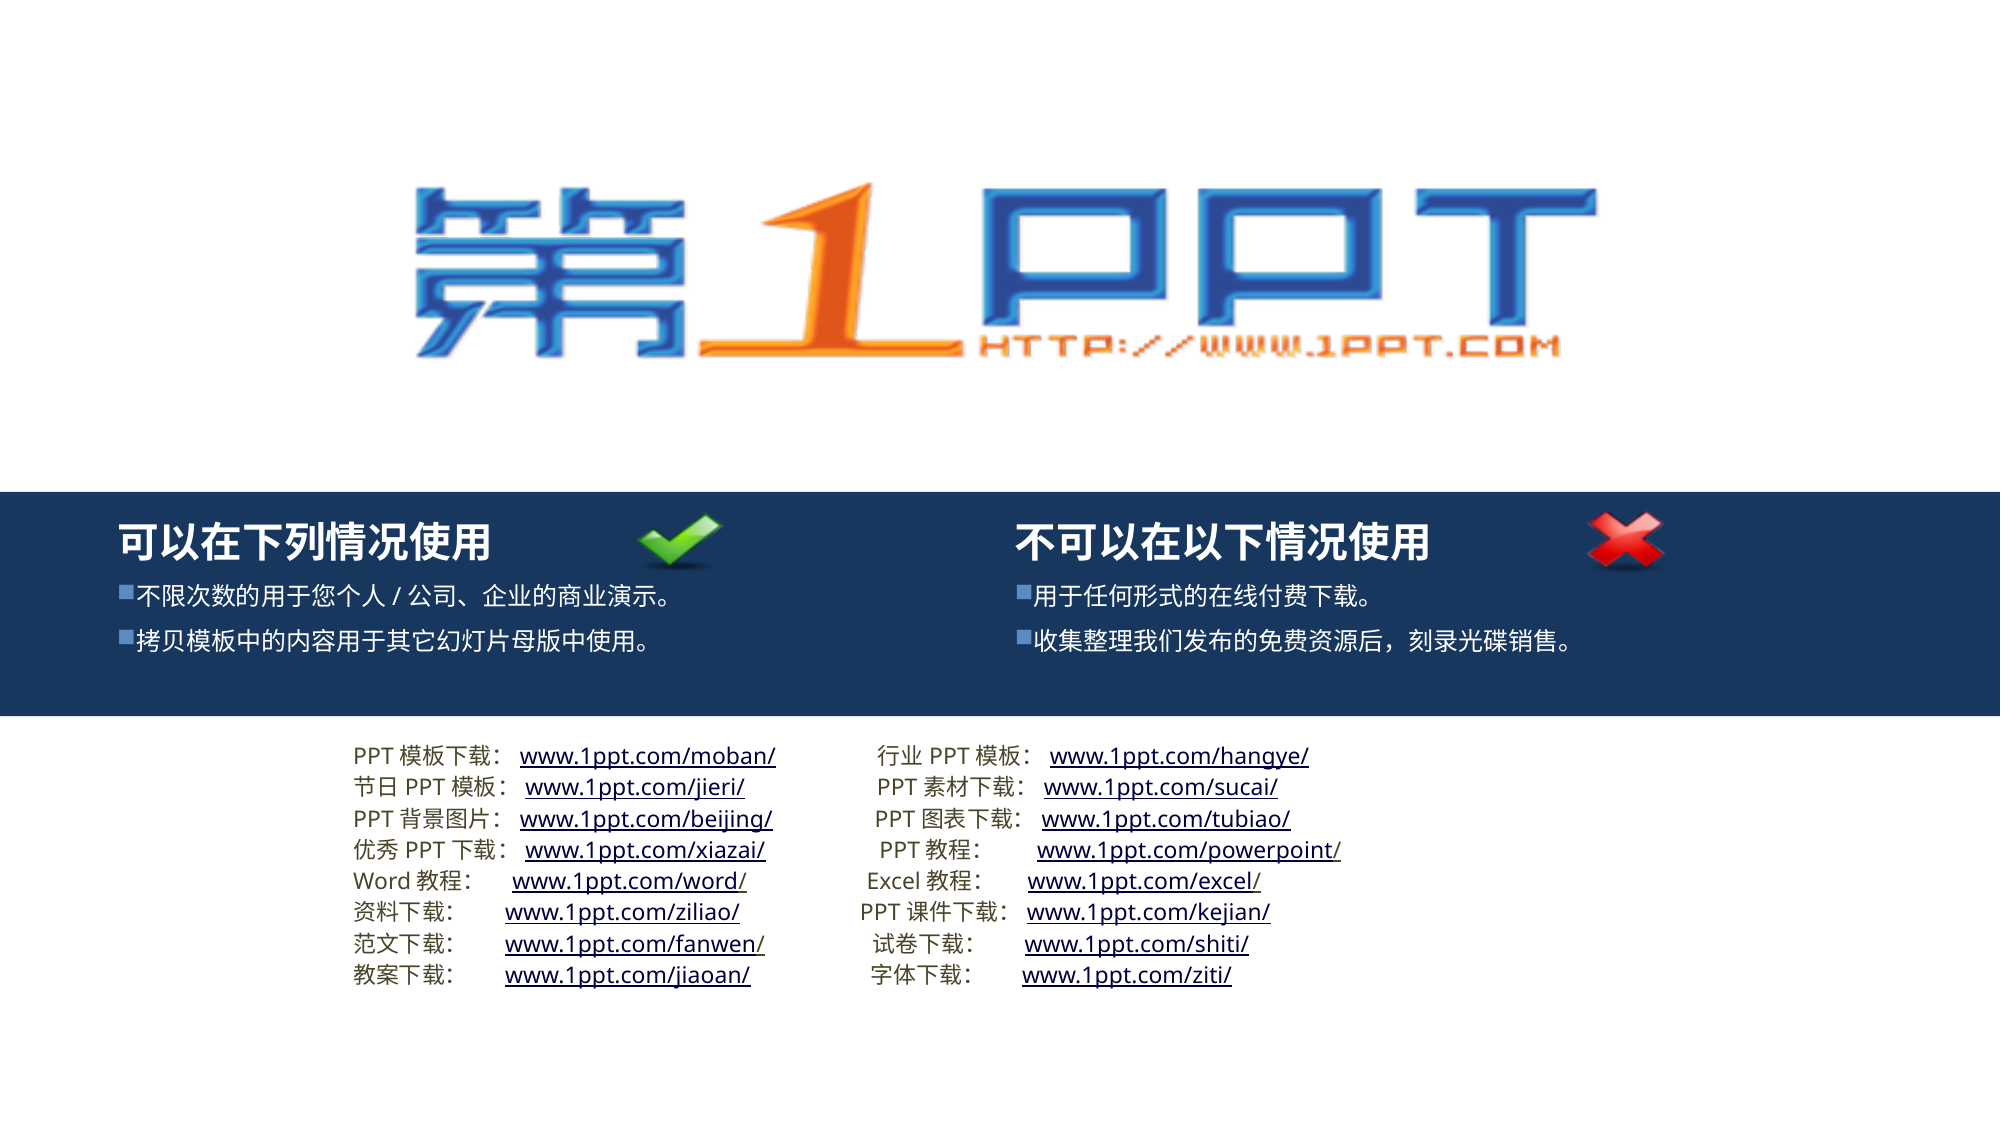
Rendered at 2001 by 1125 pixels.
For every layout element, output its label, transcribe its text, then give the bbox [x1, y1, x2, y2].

text_box [0, 491, 2000, 717]
picture [637, 507, 724, 573]
text_box PPT模板下载：www.1ppt.com/moban/ 行业PPT模板：www.1ppt.com/hangye/ 节日PPT模板：www.1ppt.com/jieri/ PPT素材下载：www.1ppt.com/sucai/ PPT背景图片：www.1ppt.com/beijing/ PPT图表下载：www.1ppt.com/tubiao/ 优秀PPT下载：www.1ppt.com/xiazai/ PPT教程： www.1ppt.com/powerpoint/ Word教程： www.1ppt.com/word/ Excel教程： www.1ppt.com/excel/ 资料下载： www.1ppt.com/ziliao/ PPT课件下载：www.1ppt.com/kejian/ 范文下载： www.1ppt.com/fanwen/ 试卷下载： www.1ppt.com/shiti/ 教案下载： www.1ppt.com/jiaoan/ 字体下载： www.1ppt.com/ziti/ [336, 762, 1752, 1008]
text_box 可以在下列情况使用 不限次数的用于您个人/公司、企业的商业演示。 拷贝模板中的内容用于其它幻灯片母版中使用。 [102, 508, 1000, 774]
picture [179, 51, 1867, 492]
text_box 不可以在以下情况使用 用于任何形式的在线付费下载。 收集整理我们发布的免费资源后，刻录光碟销售。 [999, 508, 1898, 762]
picture [1581, 507, 1669, 573]
